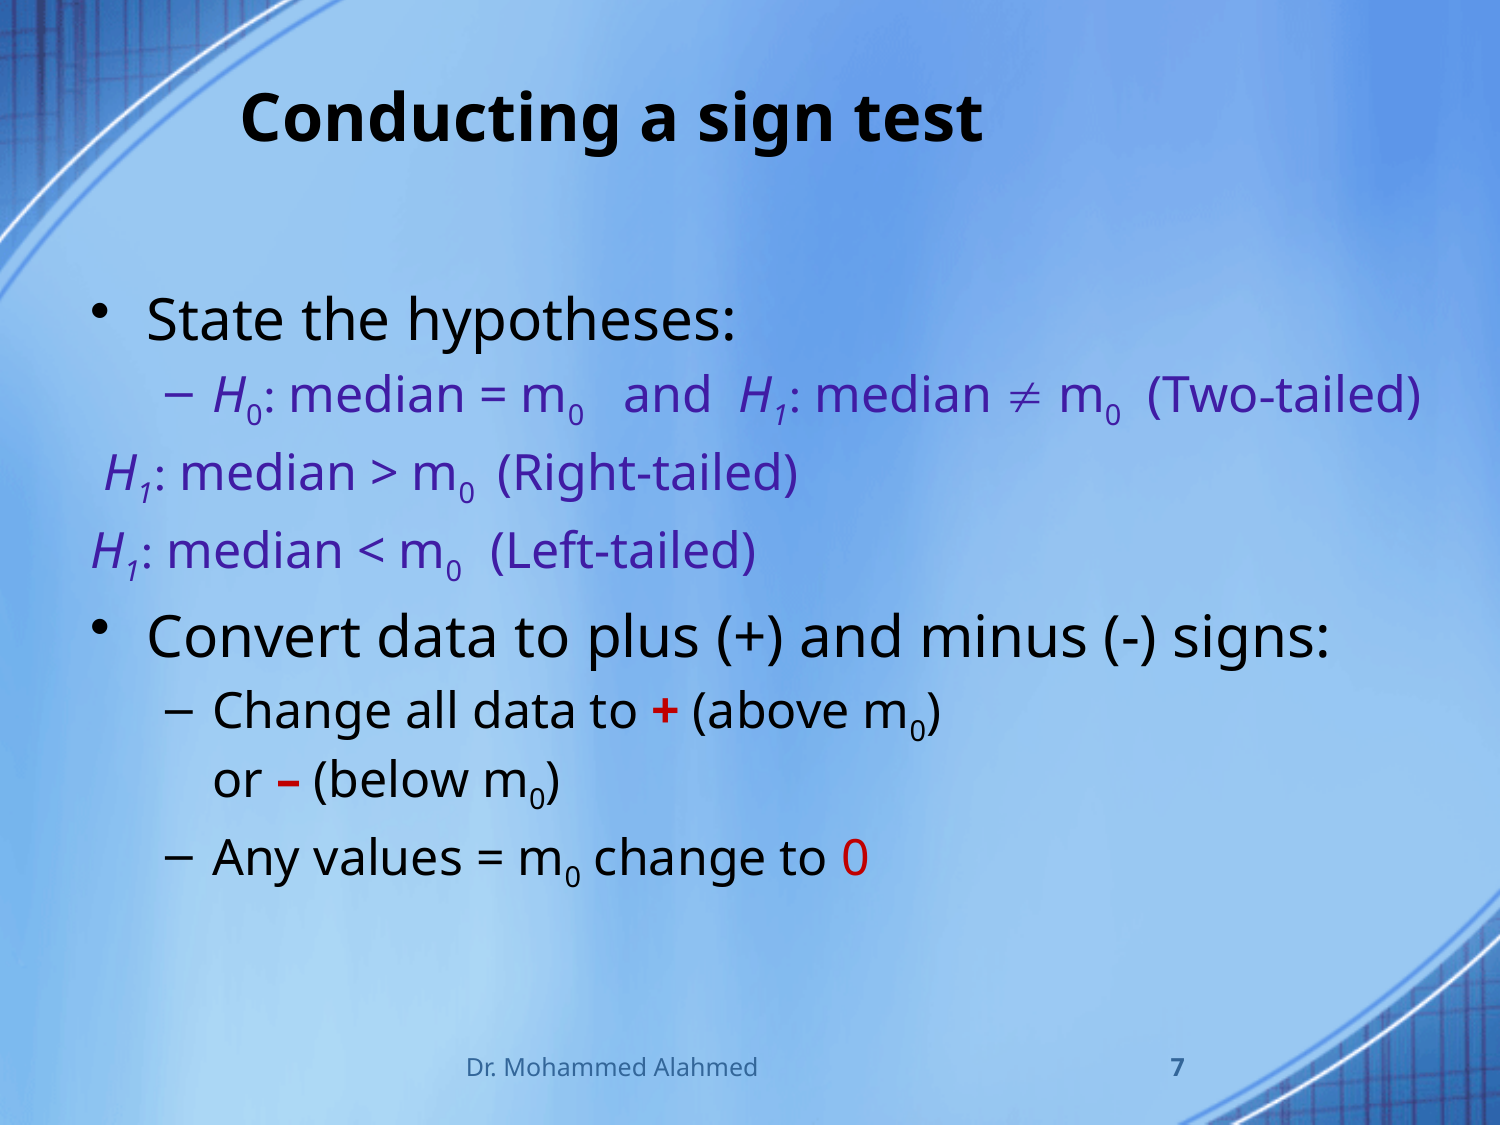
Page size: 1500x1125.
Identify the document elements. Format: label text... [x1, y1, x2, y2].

slide_number 7 [887, 1037, 1201, 1100]
picture [0, 0, 1500, 1125]
title Conducting a sign test [224, 62, 1351, 163]
list State the hypotheses: H0: median = m0 and H1: median  m0 (Two-tailed) H1: median > m0 (Right-tailed) H1: median < m0 (Left-tailed) Convert data to plus (+) and minus (-) signs: Change all data to + (above m0) or – (below m0) Any values = m0 change to 0 [74, 274, 1463, 1001]
footer Dr. Mohammed Alahmed [374, 1037, 851, 1100]
